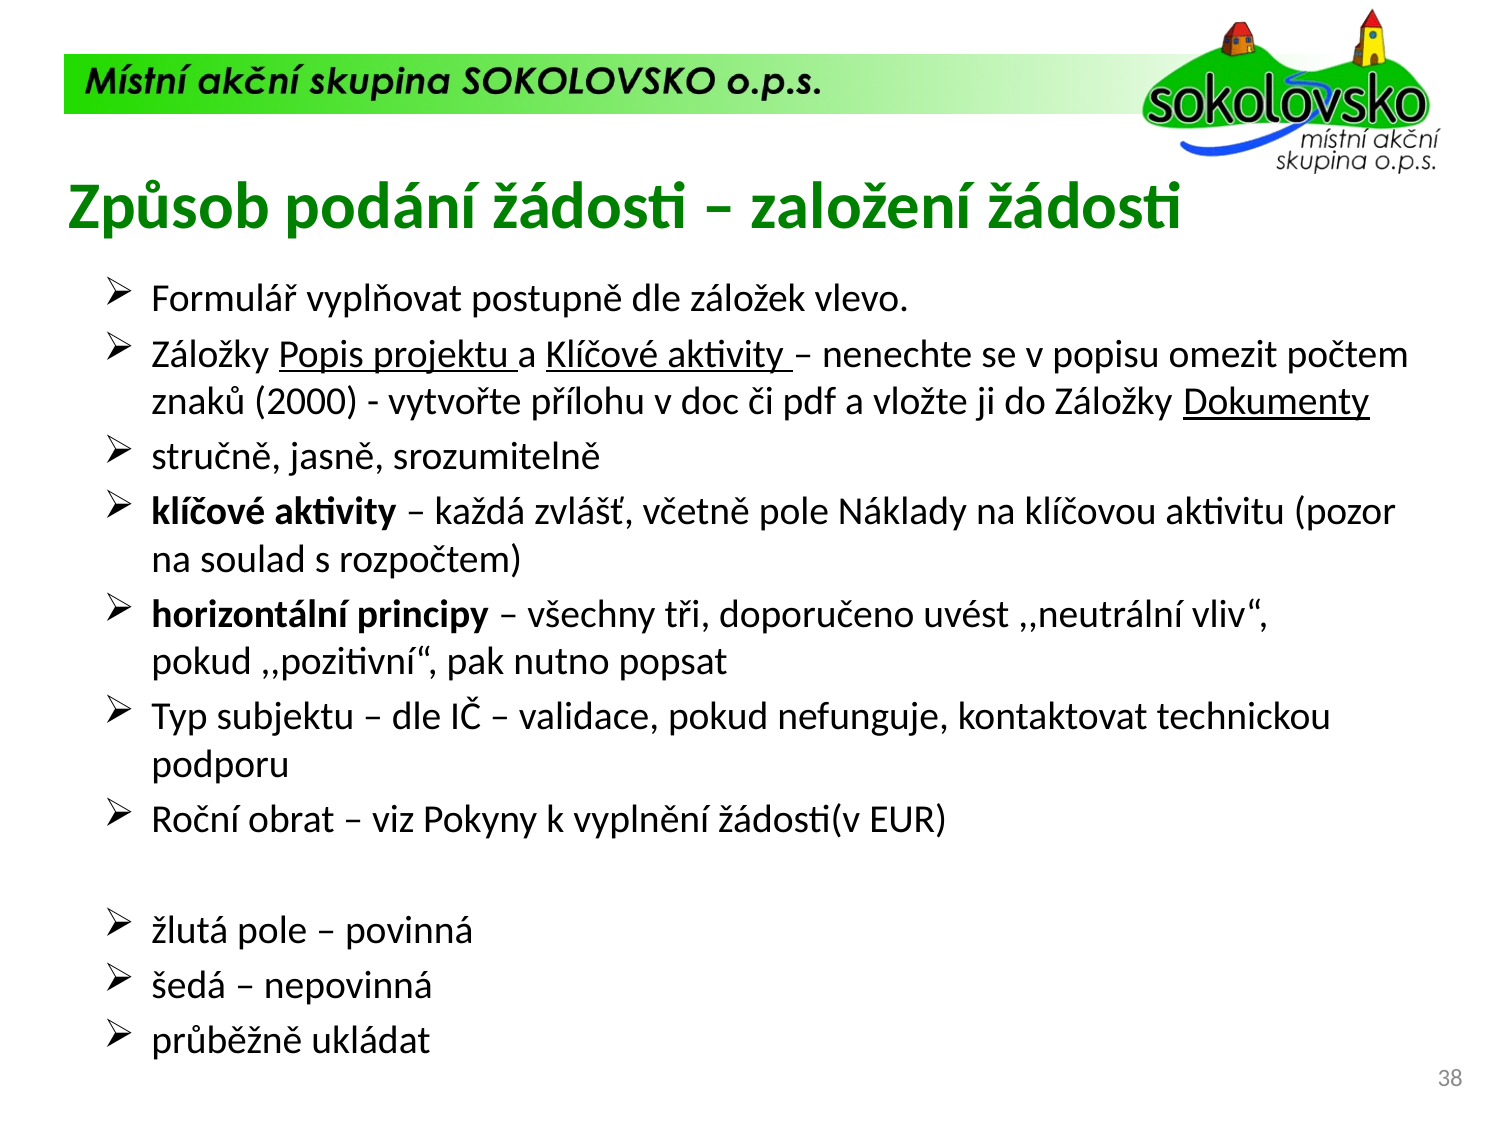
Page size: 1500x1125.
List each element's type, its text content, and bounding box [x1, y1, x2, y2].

picture [64, 0, 1455, 197]
slide_number 38 [1128, 1046, 1478, 1107]
list Formulář vyplňovat postupně dle záložek vlevo. Záložky Popis projektu a Klíčové aktivity – nenechte se v popisu omezit počtem znaků (2000) - vytvořte přílohu v doc či pdf a vložte ji do Záložky Dokumenty stručně, jasně, srozumitelně klíčové aktivity – každá zvlášť, včetně pole Náklady na klíčovou aktivitu (pozor na soulad s rozpočtem) horizontální principy – všechny tři, doporučeno uvést ,,neutrální vliv“, pokud ,,pozitivní“, pak nutno popsat Typ subjektu – dle IČ – validace, pokud nefunguje, kontaktovat technickou podporu Roční obrat – viz Pokyny k vyplnění žádosti(v EUR) žlutá pole – povinná šedá – nepovinná průběžně ukládat [88, 264, 1436, 1097]
title Způsob podání žádosti – založení žádosti [53, 137, 1404, 268]
